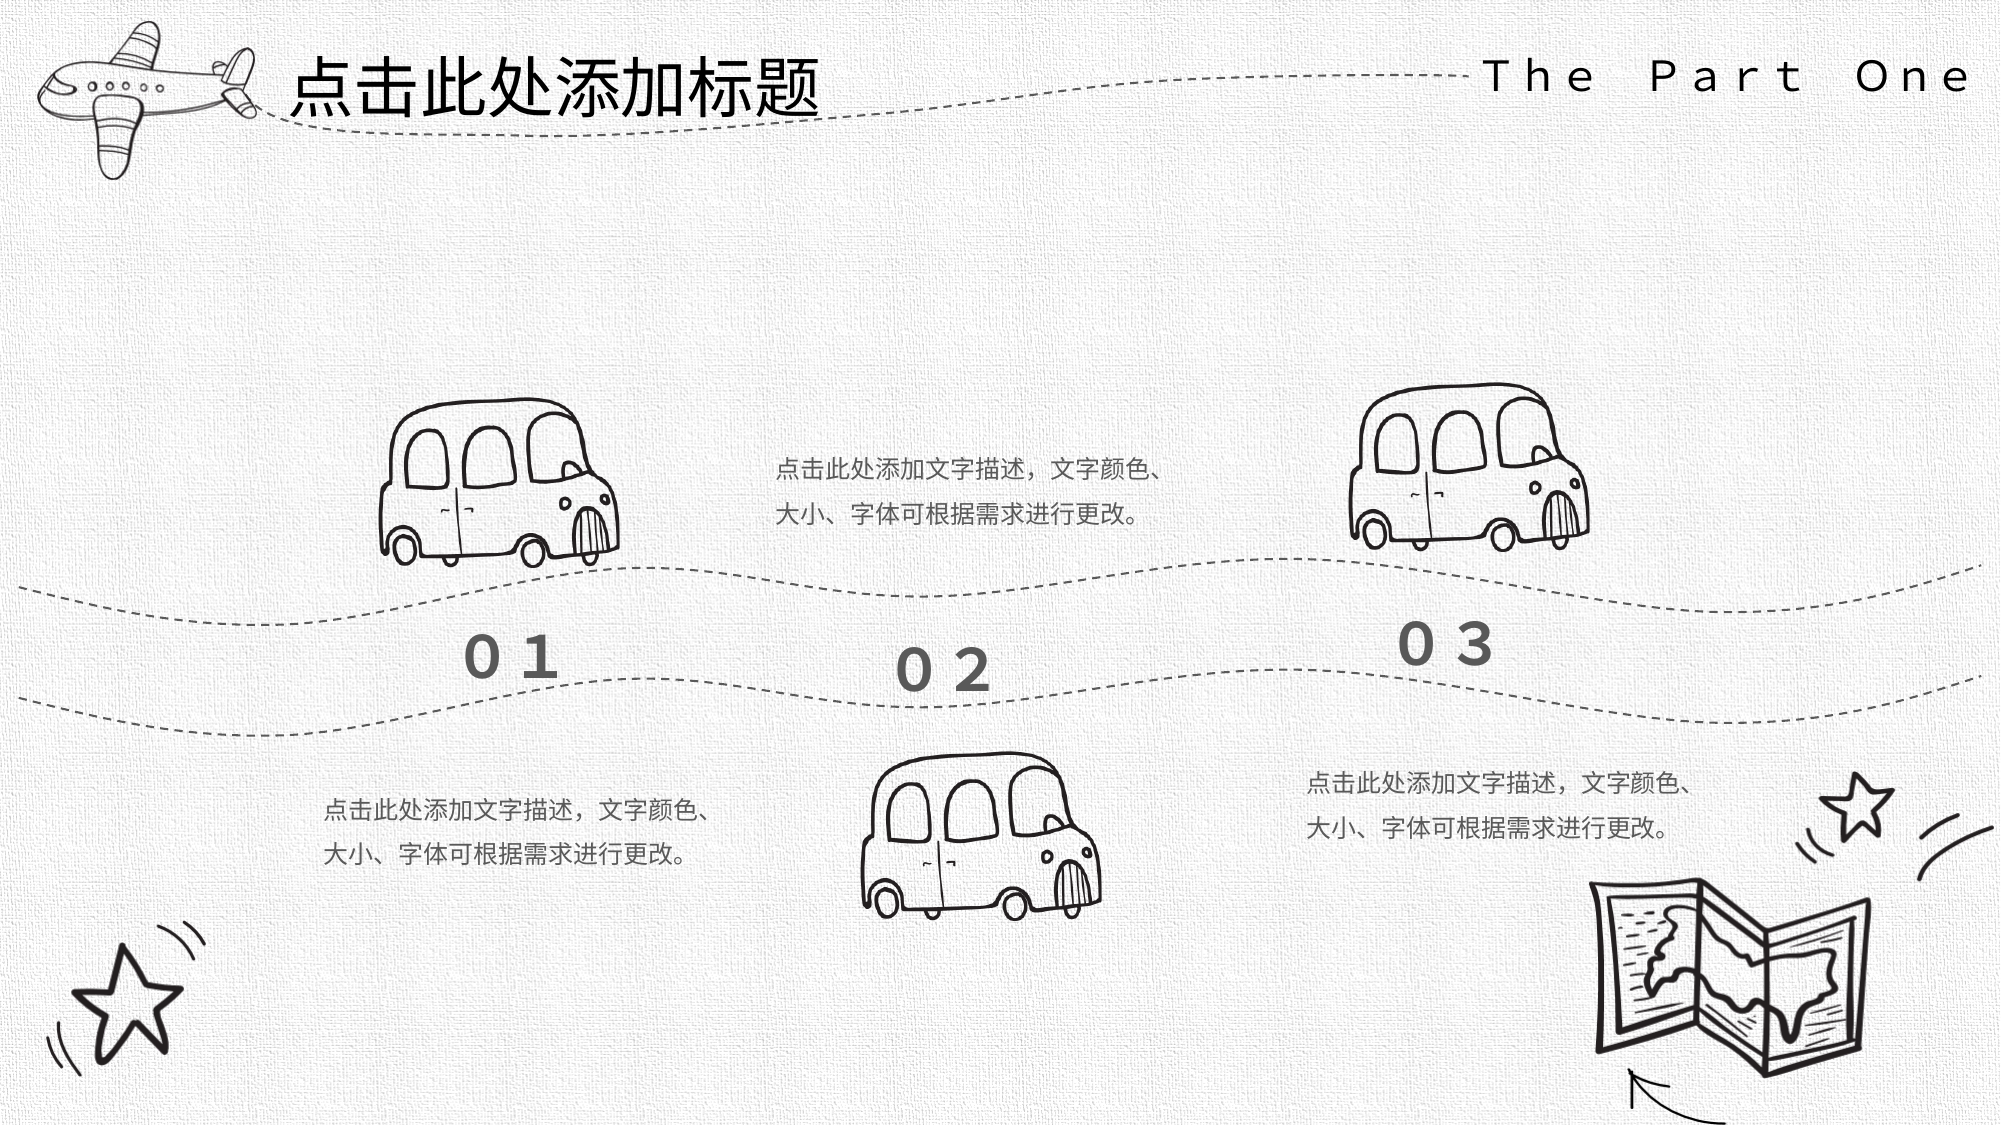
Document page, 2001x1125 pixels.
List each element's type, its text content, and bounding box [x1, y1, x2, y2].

text_box 点击此处添加文字描述，文字颜色、大小、字体可根据需求进行更改。 [737, 431, 1166, 536]
text_box [670, 678, 871, 707]
text_box [1102, 668, 1373, 688]
text_box [18, 557, 1982, 626]
text_box [1439, 674, 1982, 724]
text_box ０３ [1373, 600, 1604, 685]
picture [0, 0, 2001, 1125]
text_box 点击此处添加文字描述，文字颜色、大小、字体可根据需求进行更改。 [285, 771, 713, 877]
text_box ０２ [871, 625, 1102, 711]
text_box [18, 693, 498, 737]
text_box 点击此处添加文字描述，文字颜色、大小、字体可根据需求进行更改。 [1268, 745, 1696, 850]
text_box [37, 21, 2000, 180]
text_box ０１ [438, 613, 670, 698]
